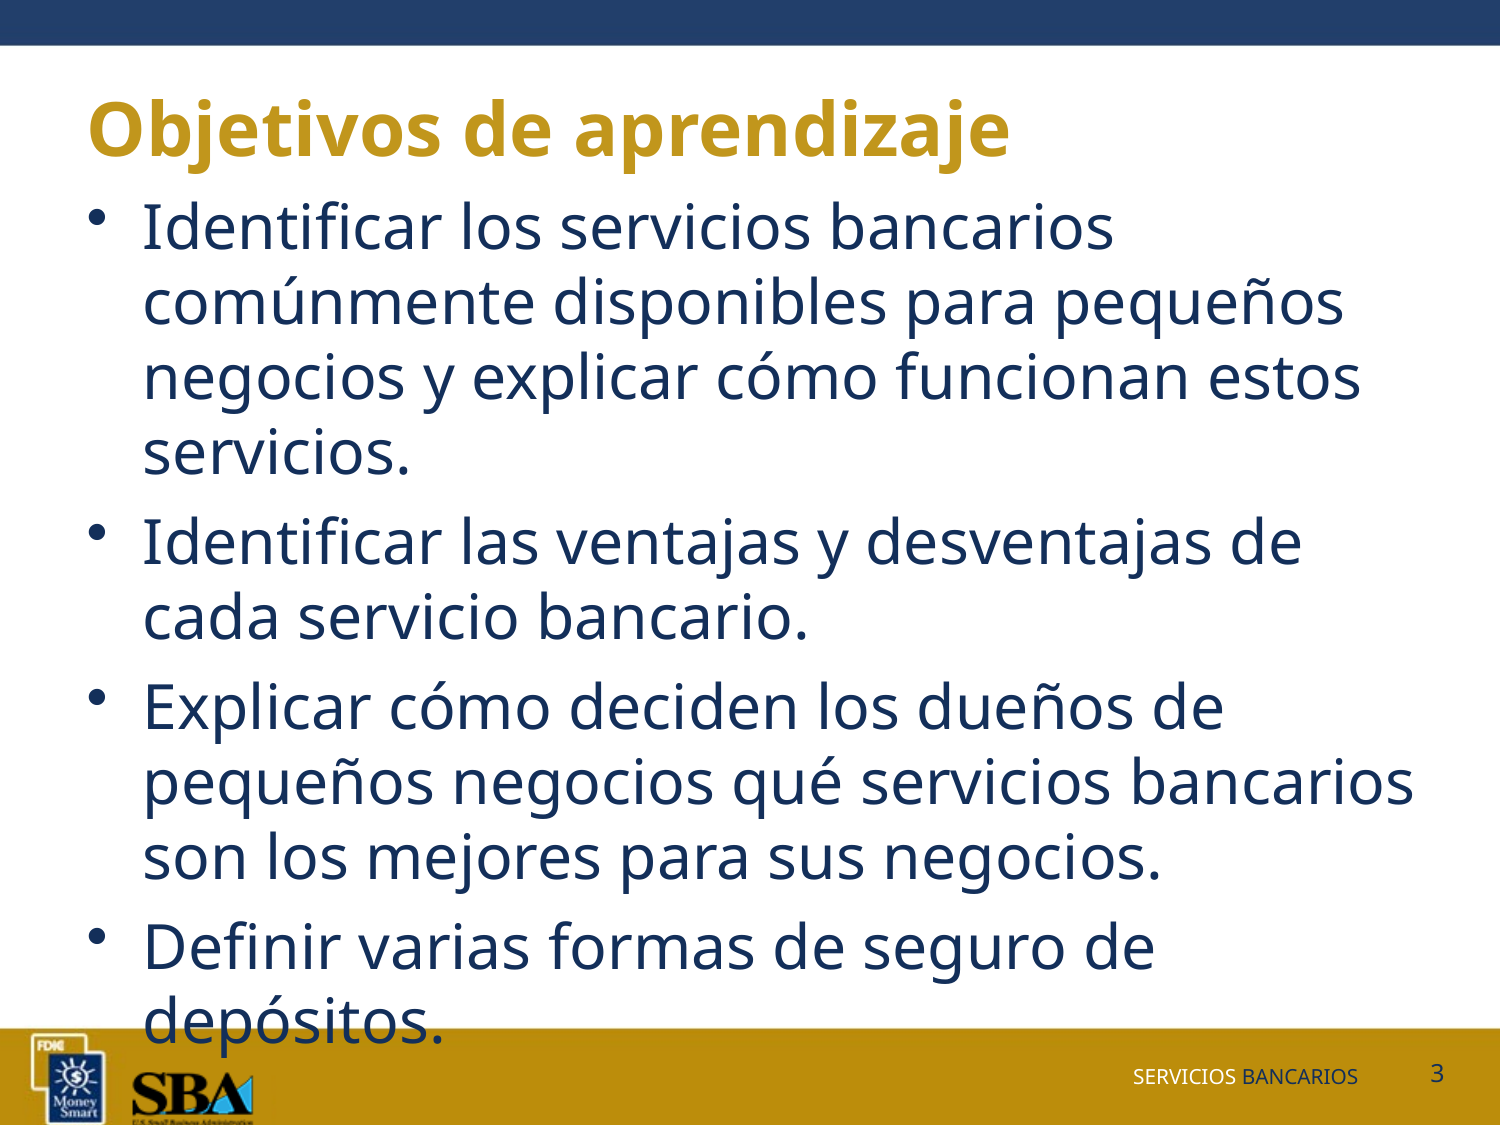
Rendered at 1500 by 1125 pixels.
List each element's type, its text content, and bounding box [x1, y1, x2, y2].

title Objetivos de aprendizaje [86, 81, 1437, 182]
picture [0, 0, 1500, 1125]
list Identificar los servicios bancarios comúnmente disponibles para pequeños negocios y explicar cómo funcionan estos servicios. Identificar las ventajas y desventajas de cada servicio bancario. Explicar cómo deciden los dueños de pequeños negocios qué servicios bancarios son los mejores para sus negocios. Definir varias formas de seguro de depósitos. [86, 187, 1425, 1025]
